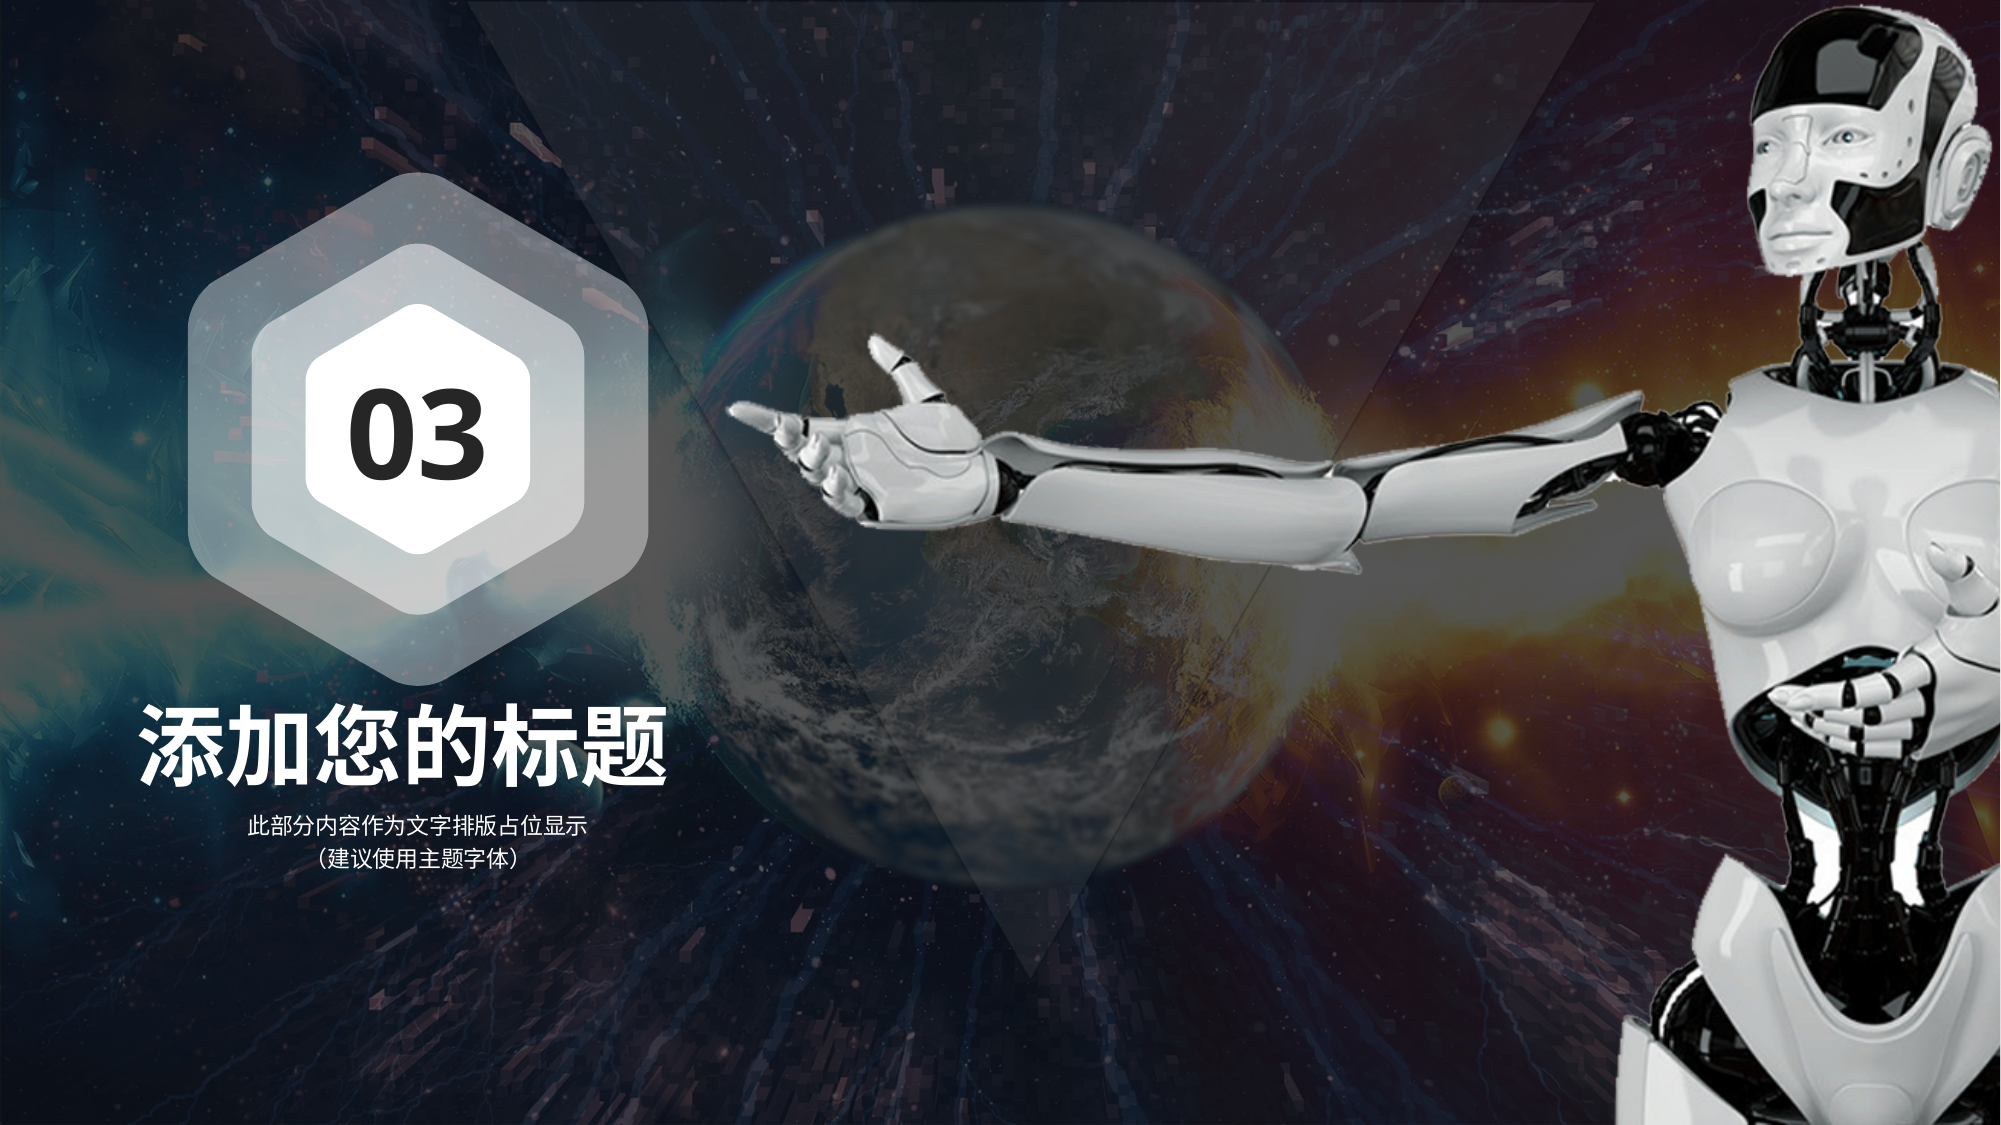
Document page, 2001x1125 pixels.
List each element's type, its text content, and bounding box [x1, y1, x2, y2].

text_box 添加您的标题 [104, 690, 732, 811]
picture [709, 0, 2001, 1125]
text_box 此部分内容作为文字排版占位显示 （建议使用主题字体） [205, 805, 631, 894]
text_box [187, 172, 649, 686]
